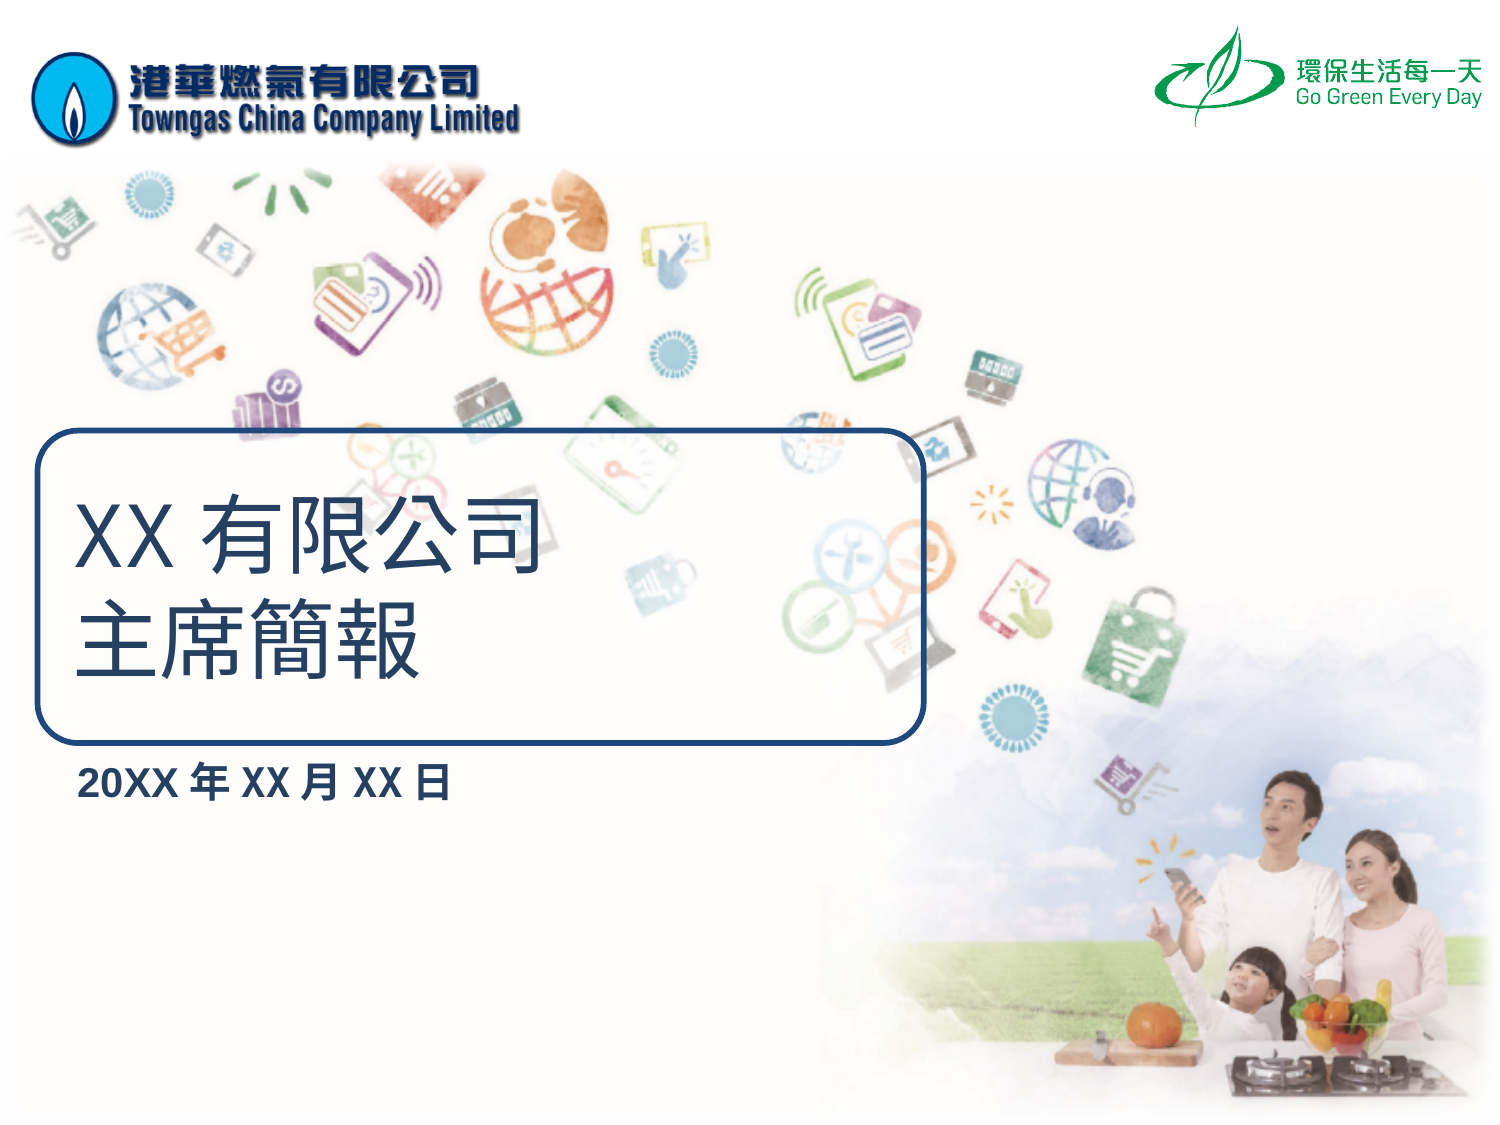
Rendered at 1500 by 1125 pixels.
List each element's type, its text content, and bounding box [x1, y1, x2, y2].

text_box XX有限公司 主席簡報 [57, 453, 992, 717]
text_box 20XX年XX月XX日 [62, 748, 888, 995]
text_box [35, 428, 924, 746]
picture [29, 186, 1472, 1099]
picture [24, 48, 528, 152]
